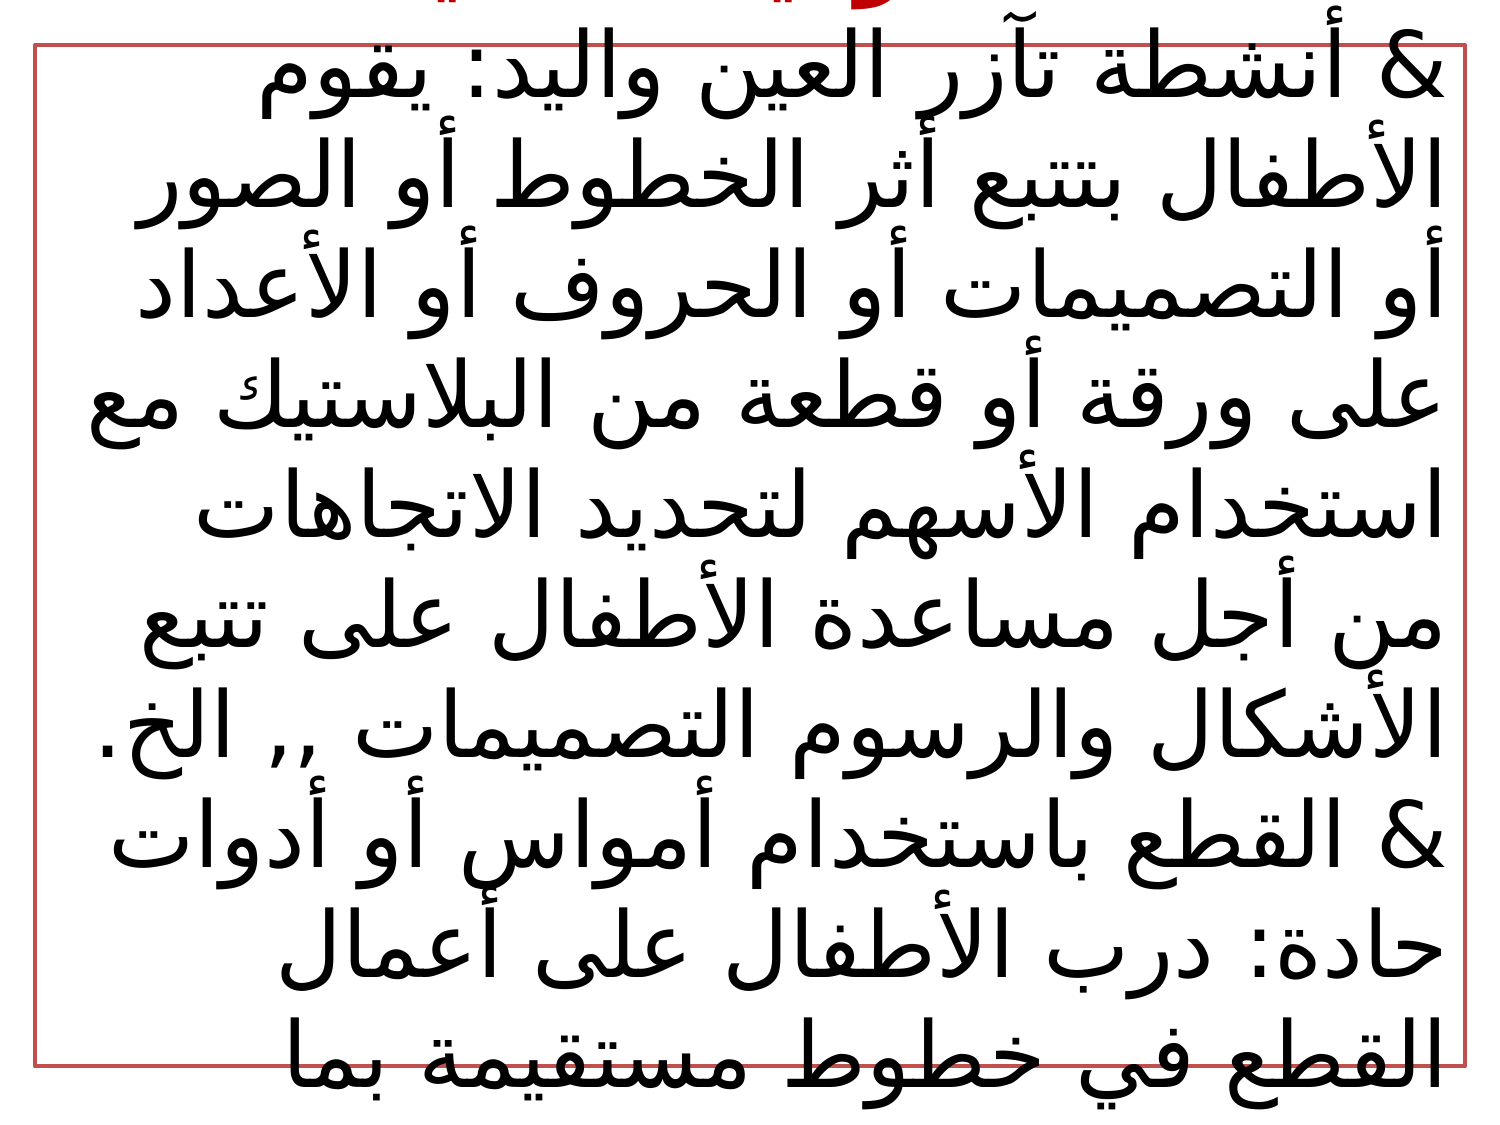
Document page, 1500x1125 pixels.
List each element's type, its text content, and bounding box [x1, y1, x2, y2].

title الأنشطة الحركية الدقيقة: & أنشطة تآزر العين واليد: يقوم الأطفال بتتبع أثر الخطوط أو الصور أو التصميمات أو الحروف أو الأعداد على ورقة أو قطعة من البلاستيك مع استخدام الأسهم لتحديد الاتجاهات من أجل مساعدة الأطفال على تتبع الأشكال والرسوم التصميمات ,, الخ. & القطع باستخدام أمواس أو أدوات حادة: درب الأطفال على أعمال القطع في خطوط مستقيمة بما يتناسب ونموهم الإدراكي الحركي. [33, 43, 1467, 1068]
